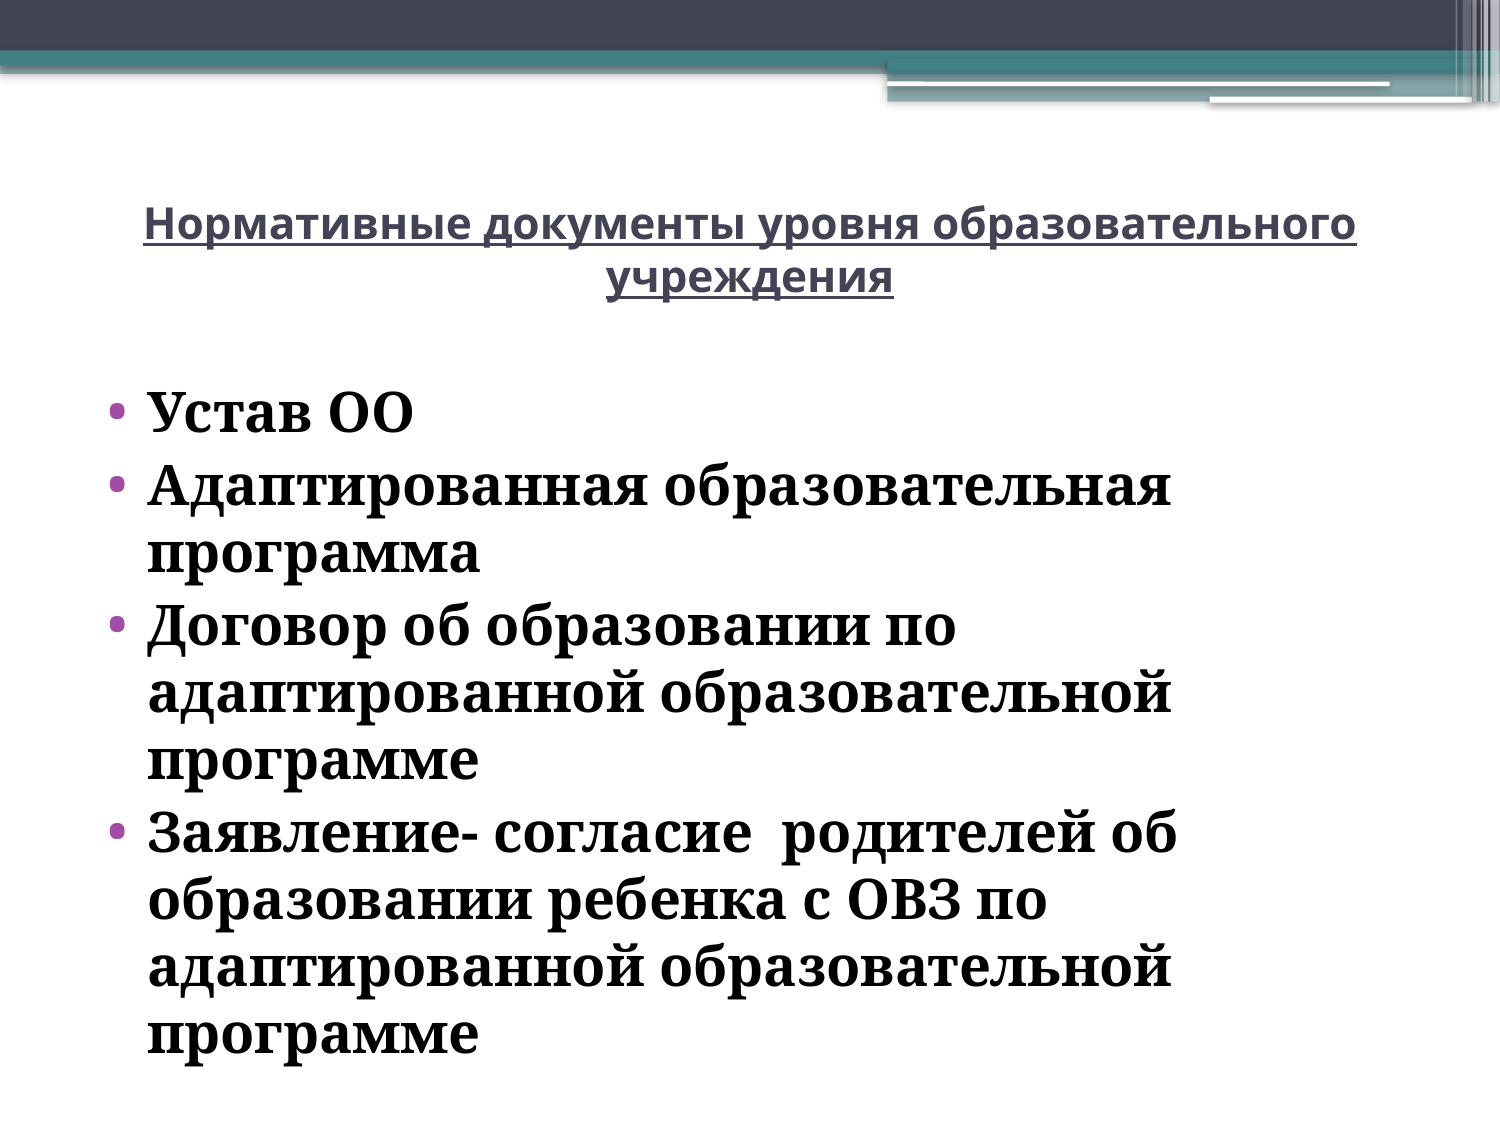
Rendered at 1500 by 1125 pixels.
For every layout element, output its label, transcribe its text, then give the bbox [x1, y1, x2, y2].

list Устав ОО Адаптированная образовательная программа Договор об образовании по адаптированной образовательной программе Заявление- согласие родителей об образовании ребенка с ОВЗ по адаптированной образовательной программе [75, 368, 1425, 1079]
title Нормативные документы уровня образовательного учреждения [75, 187, 1425, 363]
